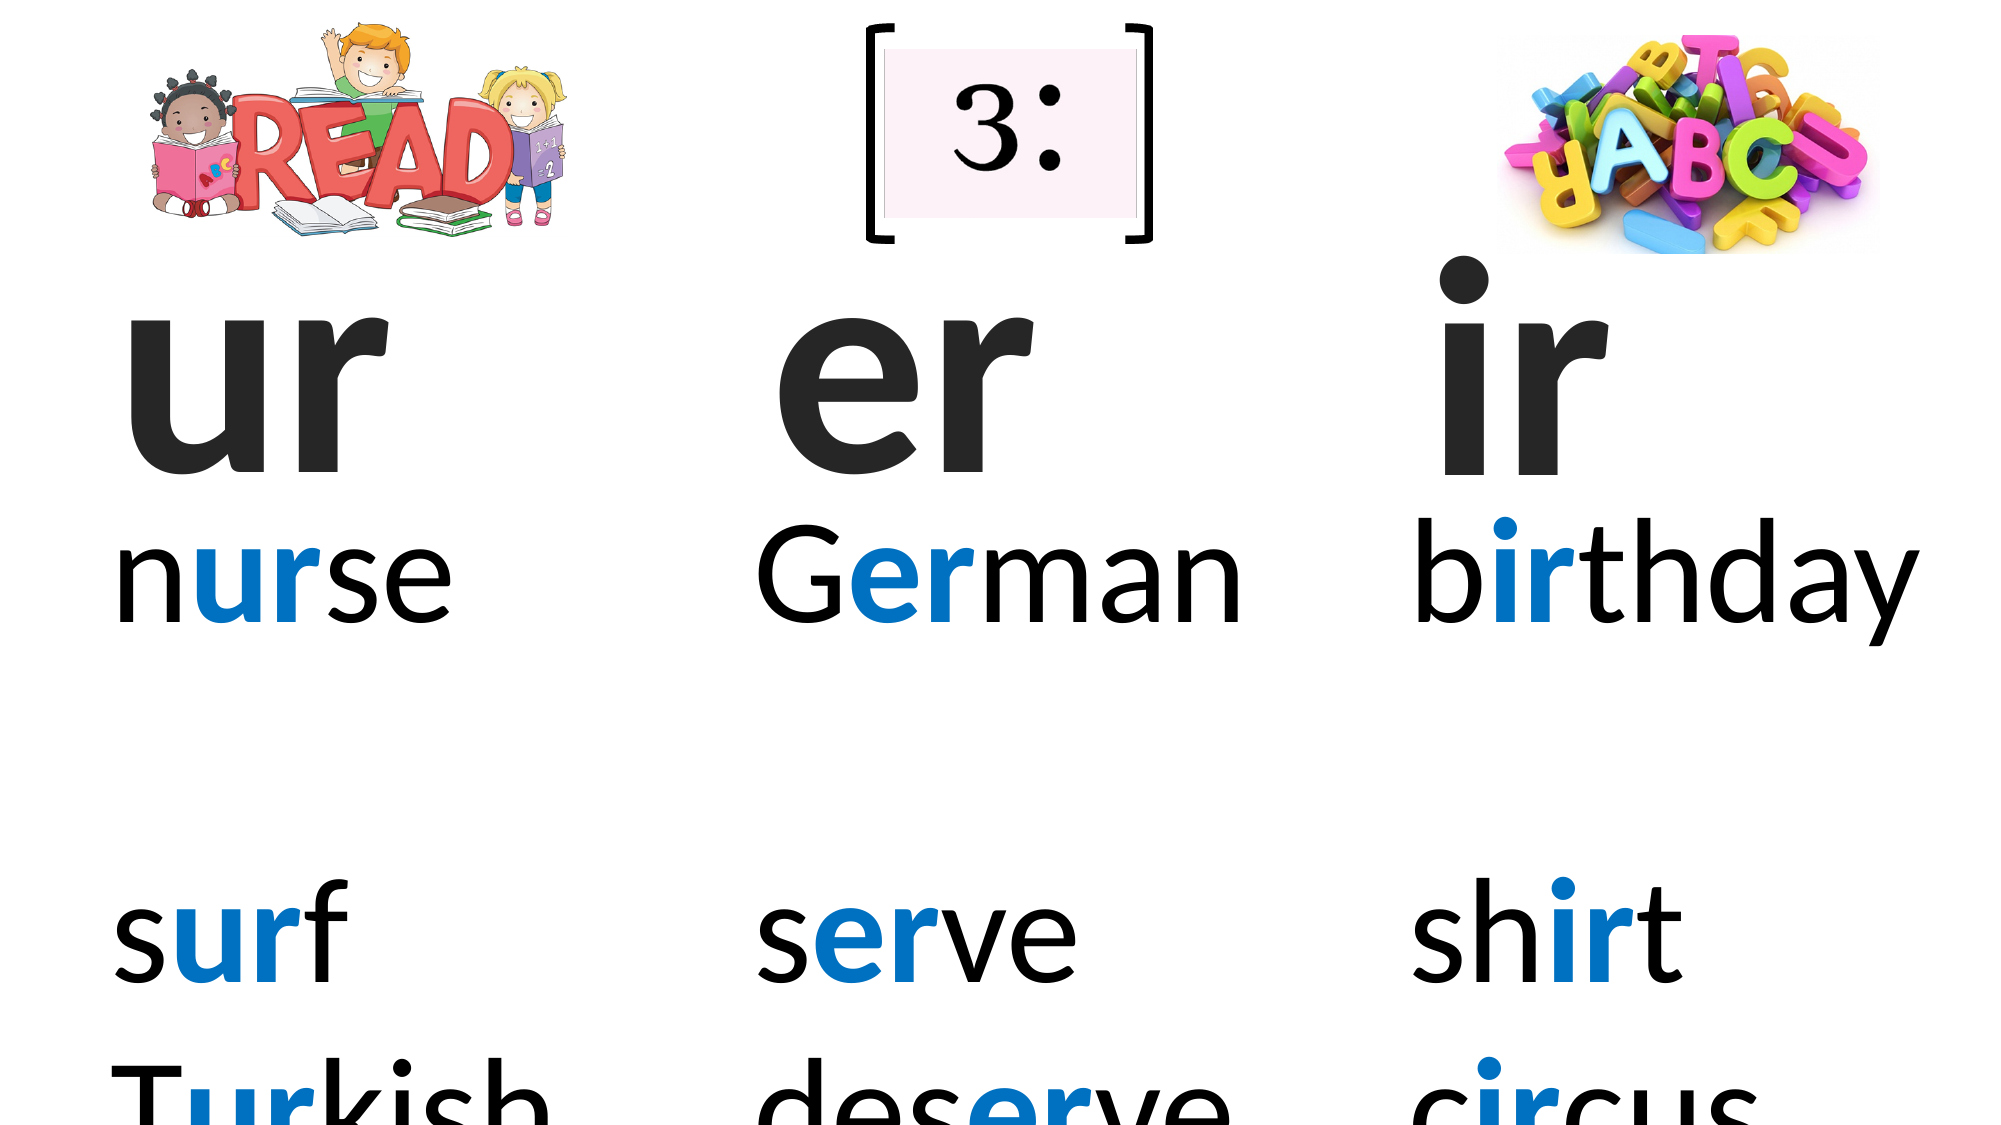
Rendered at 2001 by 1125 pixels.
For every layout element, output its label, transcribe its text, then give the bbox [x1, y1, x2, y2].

text_box ur [100, 152, 409, 464]
picture [866, 23, 1153, 244]
text_box ir [1411, 155, 1629, 546]
picture [1497, 35, 1880, 254]
text_box birthday shirt circus [1393, 464, 1984, 1125]
text_box er [755, 152, 1054, 542]
text_box German serve deserve [738, 464, 1281, 1125]
text_box nurse surf Turkish [95, 464, 607, 1125]
picture [150, 22, 567, 237]
